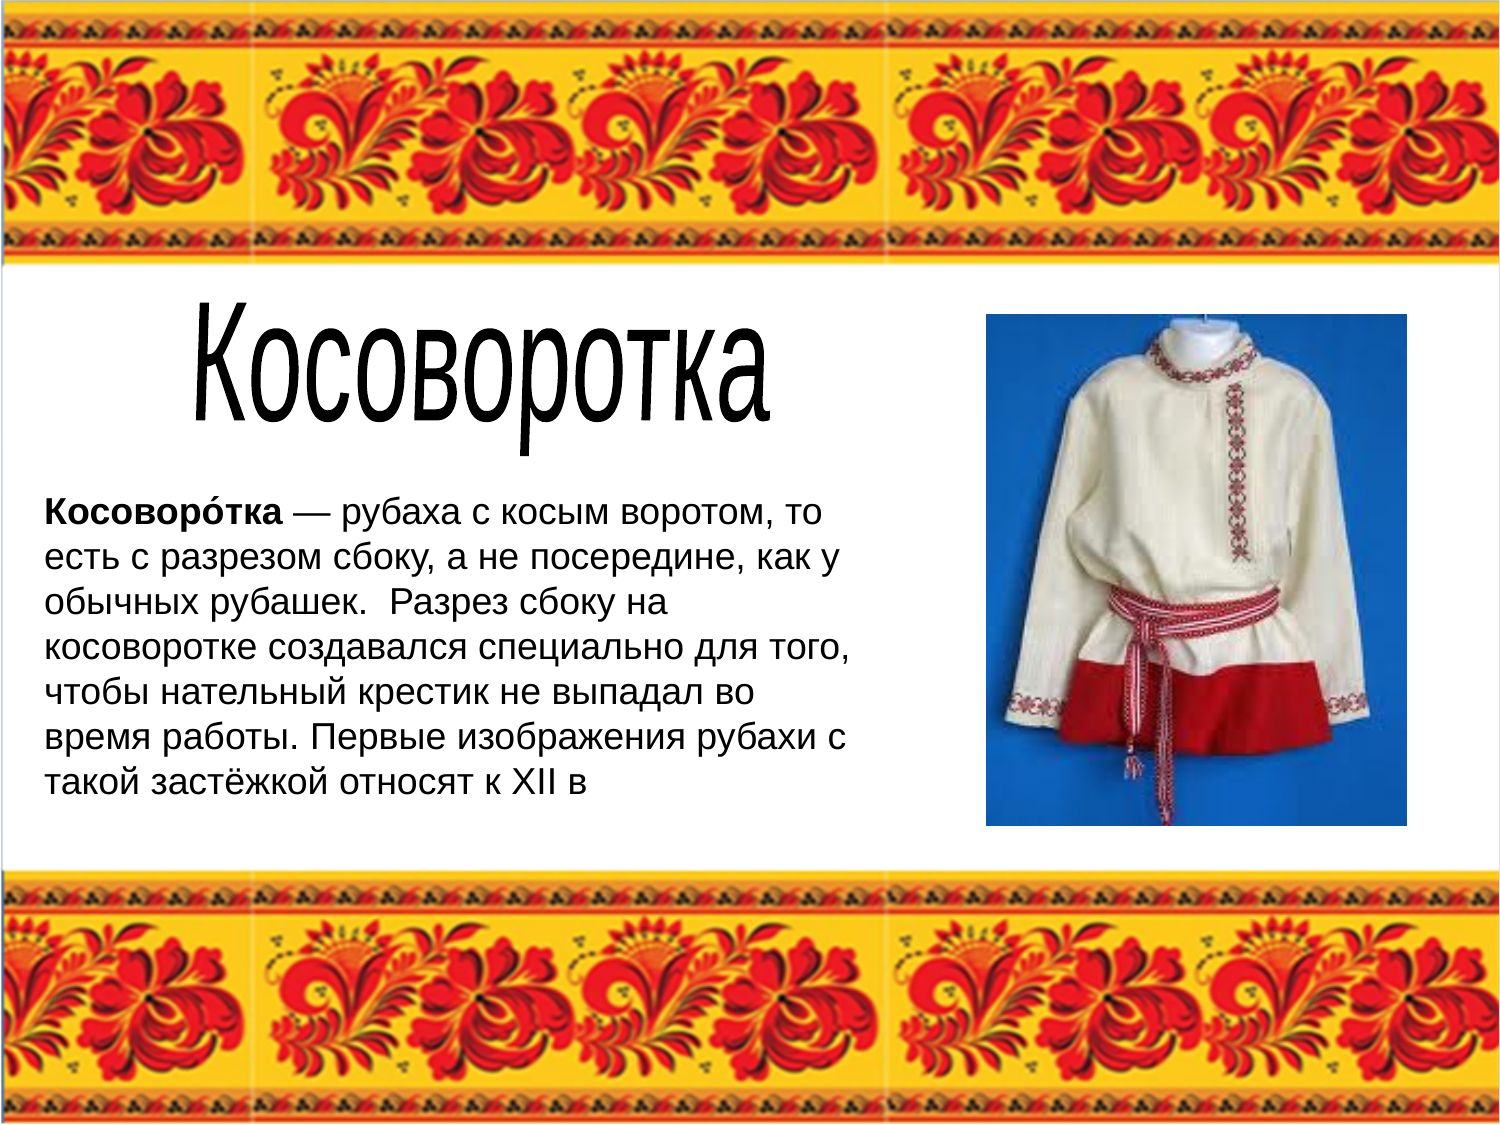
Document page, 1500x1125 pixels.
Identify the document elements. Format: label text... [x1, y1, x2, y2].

text_box Косоворо́тка — рубаха с косым воротом, то есть с разрезом сбоку, а не посередине, как у обычных рубашек. Разрез сбоку на косоворотке создавался специально для того, чтобы нательный крестик не выпадал во время работы. Первые изображения рубахи с такой застёжкой относят к XII в [29, 479, 869, 810]
picture [0, 0, 1500, 1125]
